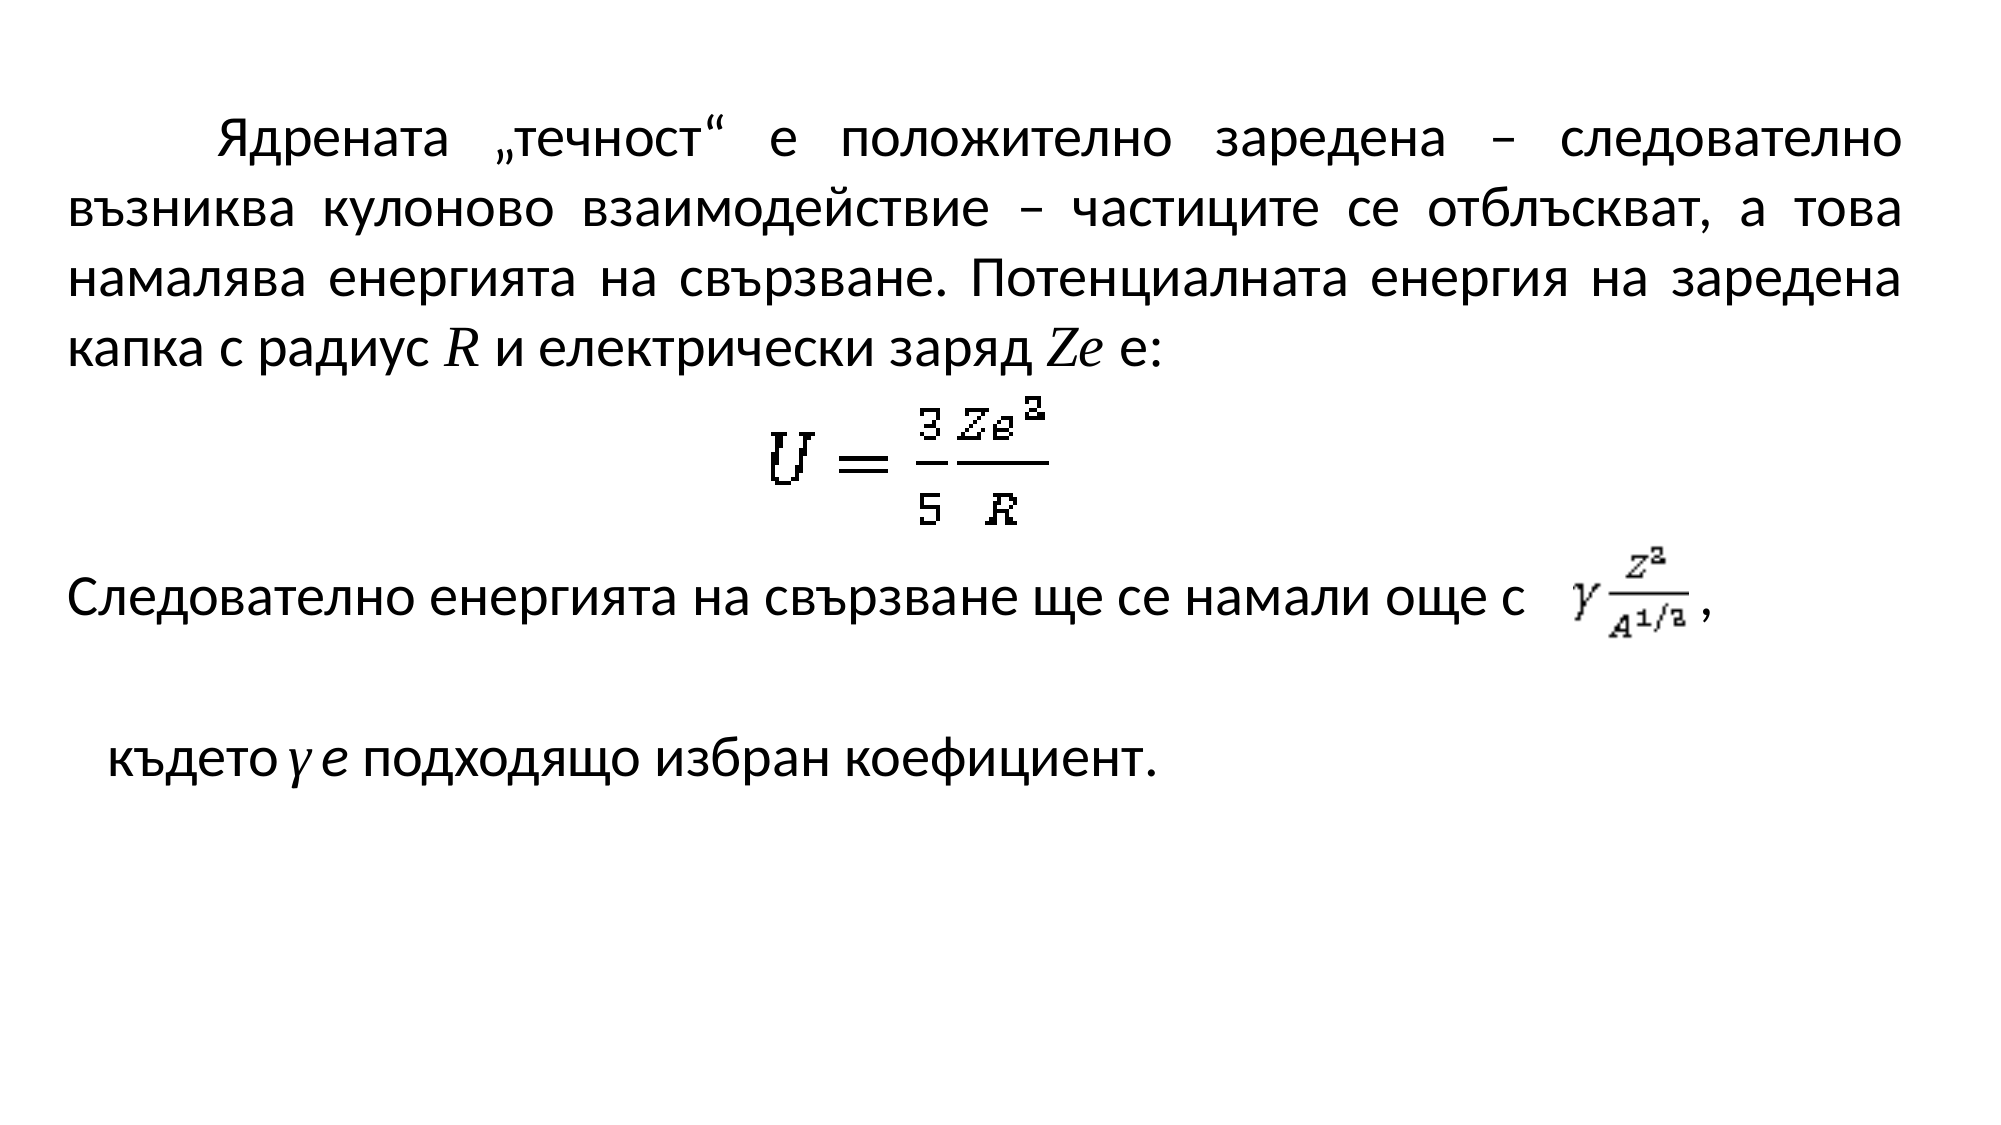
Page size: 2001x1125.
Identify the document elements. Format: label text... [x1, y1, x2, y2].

text_box Следователно енергията на свързване ще се намали още с , [1689, 549, 1754, 635]
text_box Следователно енергията на свързване ще се намали още с , [52, 549, 1573, 635]
text_box Ядрената „течност“ е положително заредена – следователно възниква кулоново взаимодействие – частиците се отблъскват, а това намалява енергията на свързване. Потенциалната енергия на заредена капка с радиус R и електрически заряд Ze е: [52, 90, 1919, 386]
picture [1573, 542, 1689, 644]
text_box където γ e подходящо избран коефициент. [93, 710, 1175, 796]
picture [763, 388, 1054, 534]
